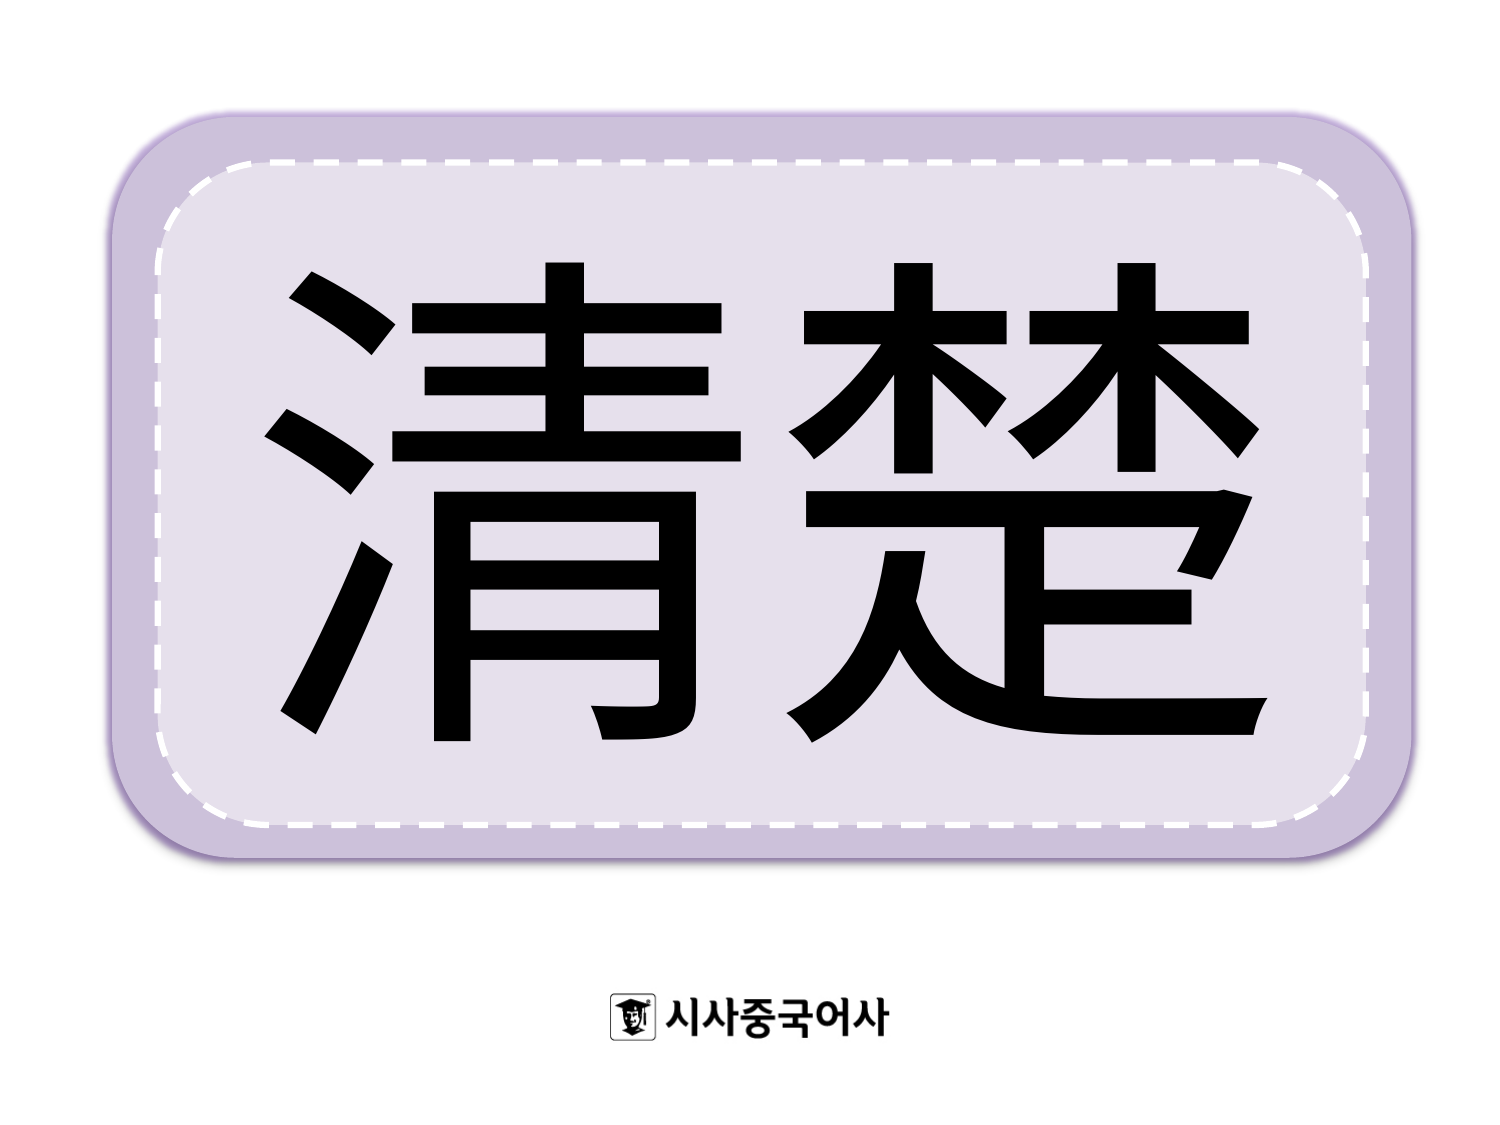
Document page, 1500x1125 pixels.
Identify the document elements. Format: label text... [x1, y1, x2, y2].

picture [602, 987, 898, 1047]
text_box 清楚 [162, 160, 1371, 824]
